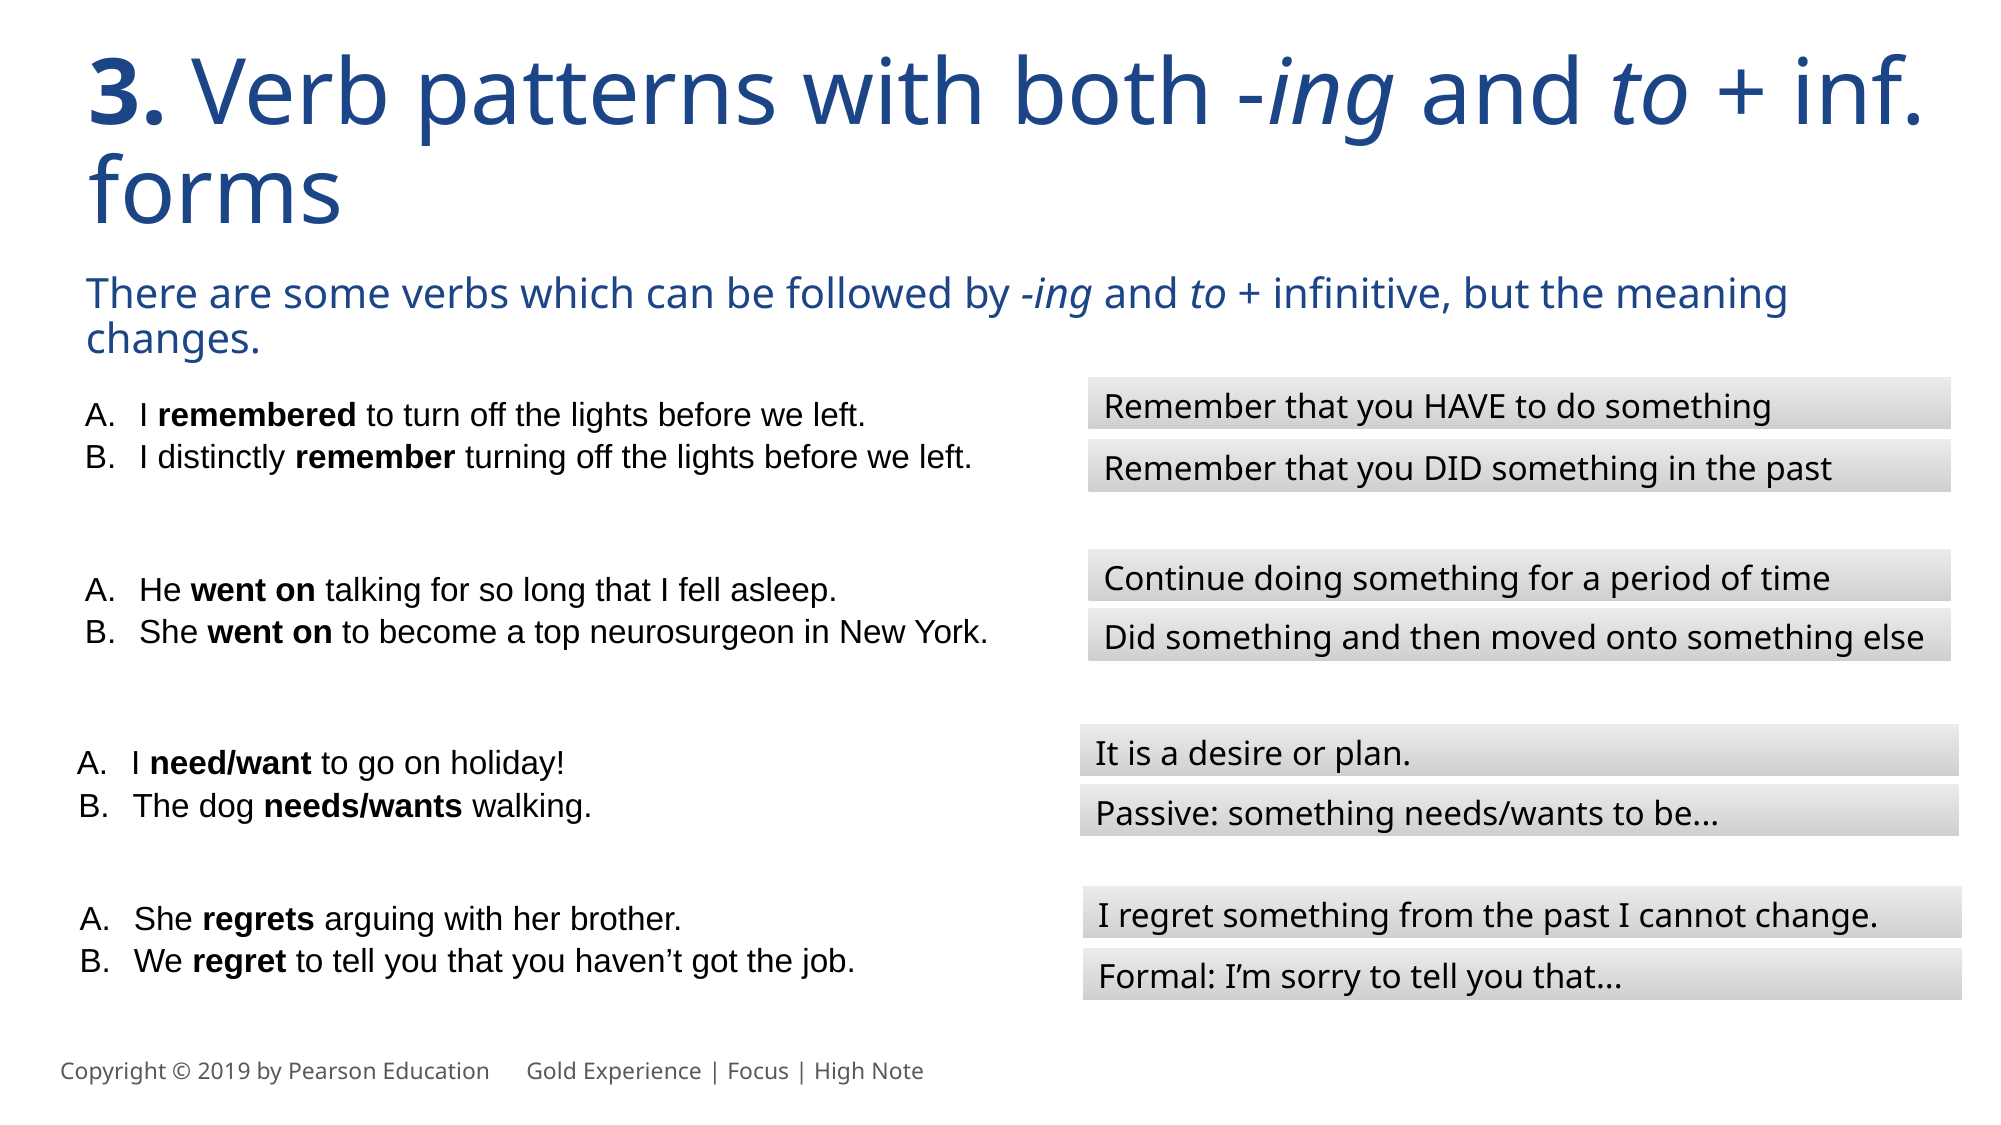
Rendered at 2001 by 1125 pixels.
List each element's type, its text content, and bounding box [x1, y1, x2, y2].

text_box He went on talking for so long that I fell asleep. [49, 560, 1284, 602]
text_box She regrets arguing with her brother. [43, 889, 1083, 931]
text_box Passive: something needs/wants to be... [1080, 784, 1959, 836]
text_box Remember that you HAVE to do something [1088, 377, 1951, 429]
text_box The dog needs/wants walking. [42, 777, 999, 844]
text_box It is a desire or plan. [1080, 724, 1959, 776]
text_box I distinctly remember turning off the lights before we left. [49, 428, 1284, 503]
title 3. Verb patterns with both -ing and to + inf. forms [73, 37, 1946, 253]
text_box I regret something from the past I cannot change. [1083, 886, 1962, 938]
text_box Remember that you DID something in the past [1088, 439, 1951, 492]
text_box She went on to become a top neurosurgeon in New York. [49, 602, 1284, 678]
text_box I remembered to turn off the lights before we left. [49, 385, 1088, 428]
text_box Formal: I’m sorry to tell you that... [1083, 948, 1962, 1000]
text_box We regret to tell you that you haven’t got the job. [43, 931, 1278, 991]
text_box Continue doing something for a period of time [1088, 549, 1951, 601]
text_box I need/want to go on holiday! [41, 734, 1276, 809]
text_box Did something and then moved onto something else [1088, 608, 1951, 661]
footer Copyright © 2019 by Pearson Education Gold Experience | Focus | High Note [45, 1040, 1084, 1101]
text_box There are some verbs which can be followed by -ing and to + infinitive, but the meaning changes. [70, 264, 1949, 332]
